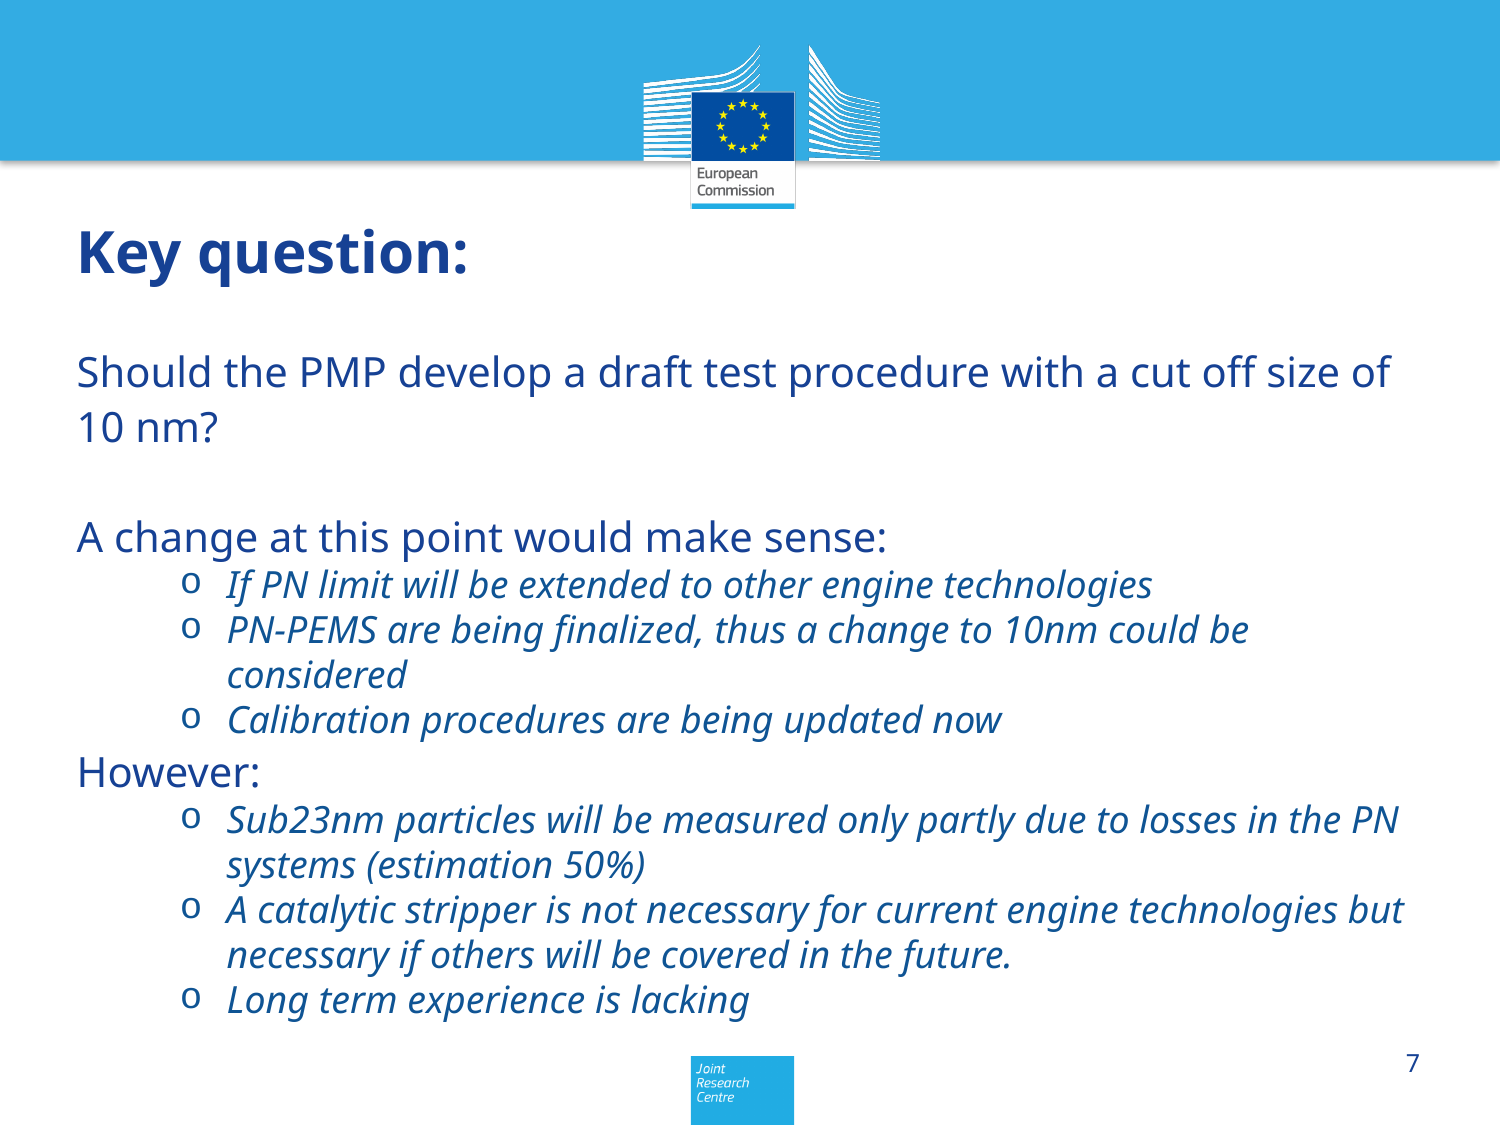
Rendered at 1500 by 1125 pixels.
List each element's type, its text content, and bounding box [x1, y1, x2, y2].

title Key question: [76, 208, 1424, 290]
list Should the PMP develop a draft test procedure with a cut off size of 10 nm? A change at this point would make sense: If PN limit will be extended to other engine technologies PN-PEMS are being finalized, thus a change to 10nm could be considered Calibration procedures are being updated now However: Sub23nm particles will be measured only partly due to losses in the PN systems (estimation 50%) A catalytic stripper is not necessary for current engine technologies but necessary if others will be covered in the future. Long term experience is lacking [76, 290, 1424, 964]
